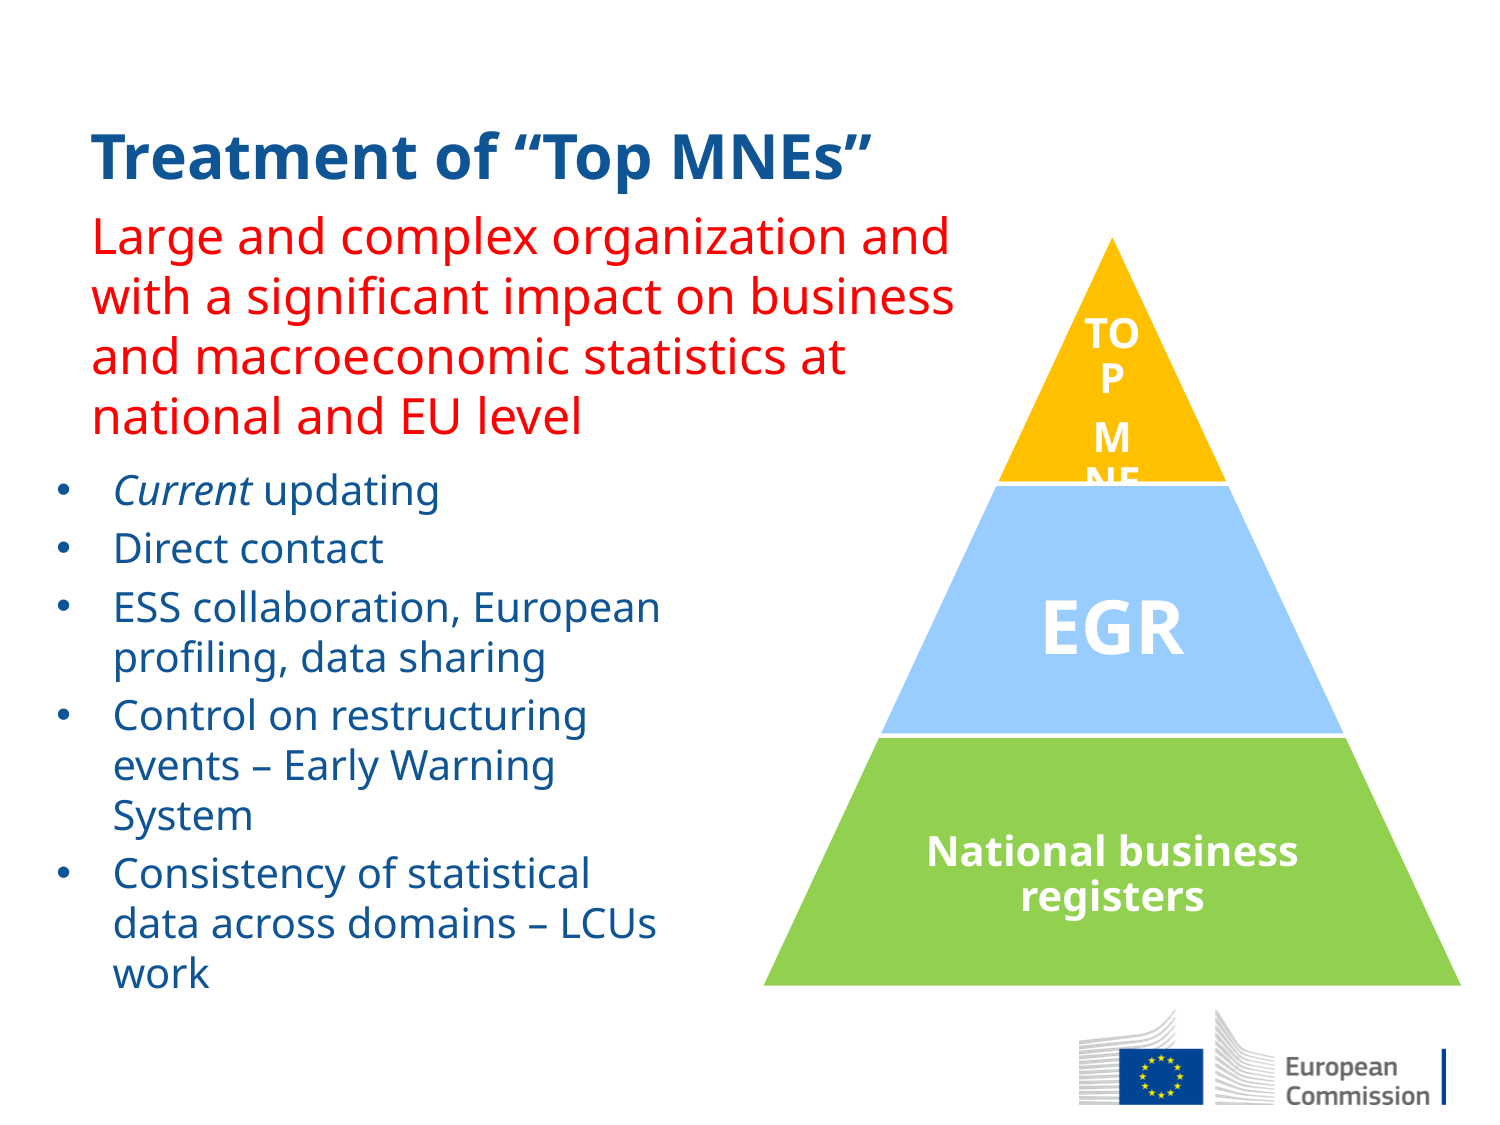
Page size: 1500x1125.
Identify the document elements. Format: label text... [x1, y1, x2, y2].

text_box Large and complex organization and with a significant impact on business and macroeconomic statistics at national and EU level [76, 197, 1010, 452]
title Treatment of “Top MNEs” [74, 77, 1426, 233]
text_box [759, 231, 1465, 988]
text_box Current updating Direct contact ESS collaboration, European profiling, data sharing Control on restructuring events – Early Warning System Consistency of statistical data across domains – LCUs work [41, 456, 704, 977]
picture [1078, 1008, 1447, 1106]
